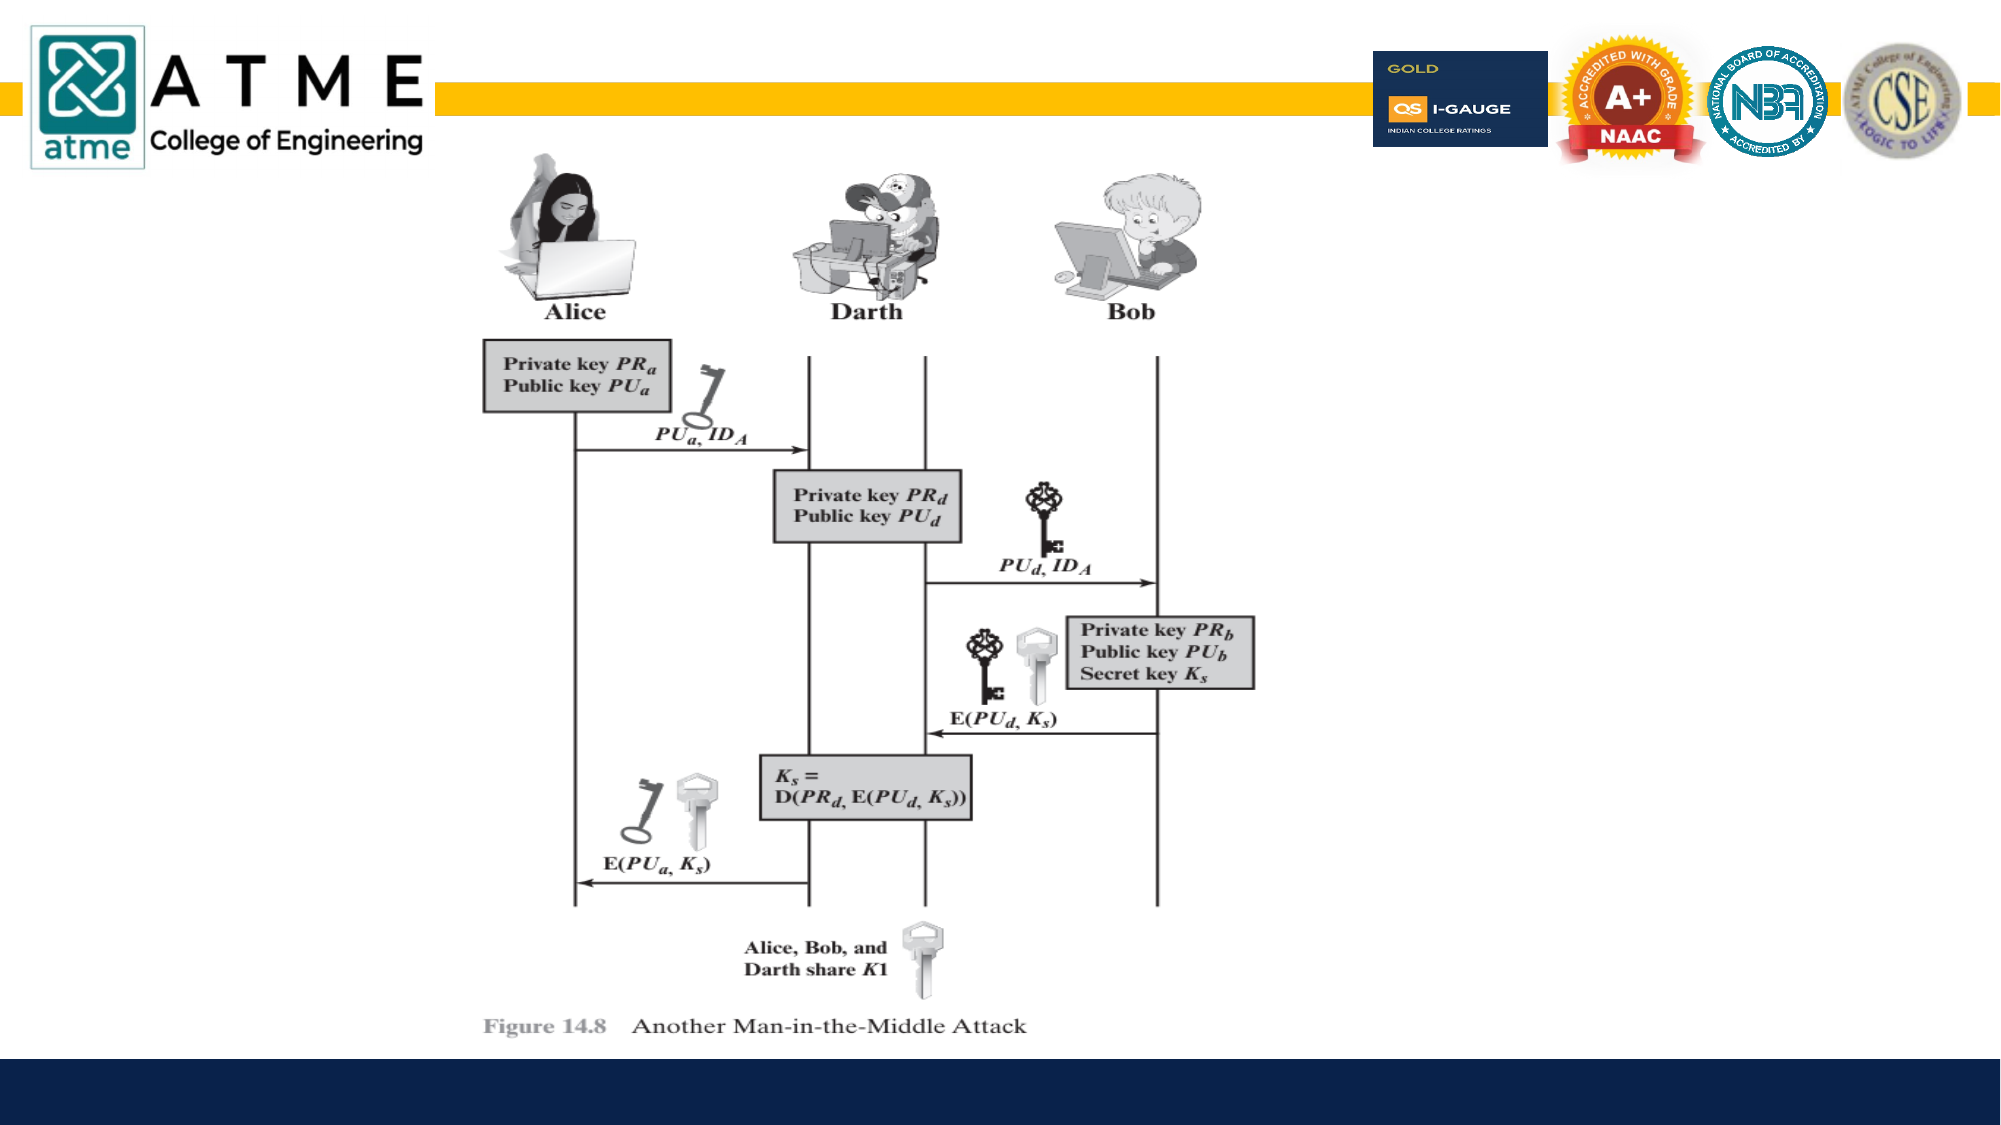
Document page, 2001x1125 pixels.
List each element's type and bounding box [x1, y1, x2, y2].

picture [0, 1059, 2001, 1125]
picture [1840, 26, 1968, 176]
picture [1373, 20, 1828, 180]
picture [22, 15, 435, 178]
picture [468, 142, 1360, 1043]
